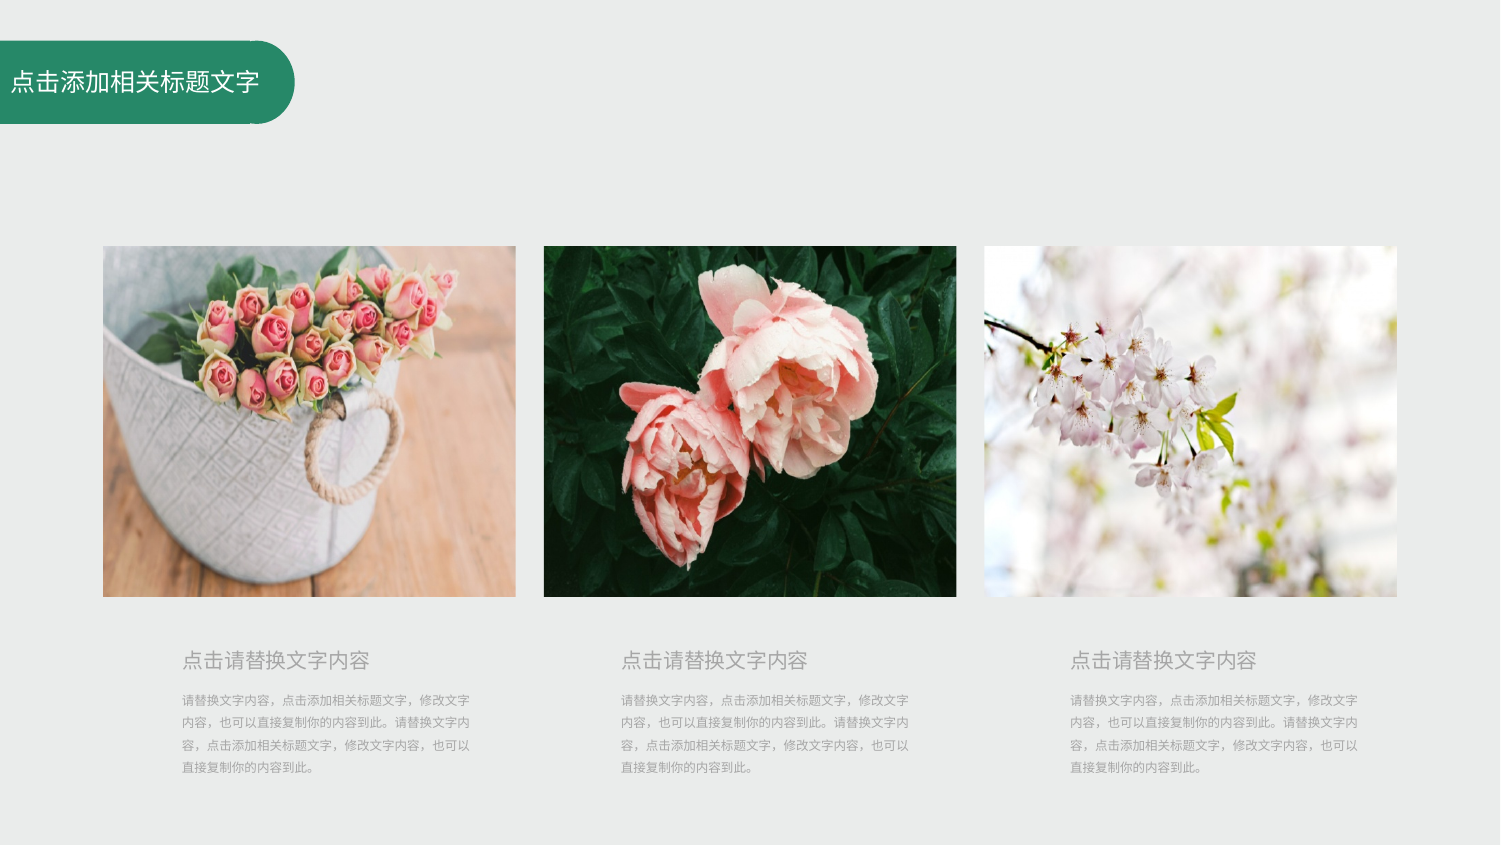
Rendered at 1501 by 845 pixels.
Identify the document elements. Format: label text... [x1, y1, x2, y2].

text_box [102, 246, 517, 598]
text_box 请替换文字内容，点击添加相关标题文字，修改文字内容，也可以直接复制你的内容到此。请替换文字内容，点击添加相关标题文字，修改文字内容，也可以直接复制你的内容到此。 [170, 679, 487, 781]
text_box 点击请替换文字内容 [171, 641, 382, 679]
text_box [983, 246, 1398, 598]
picture [0, 0, 1501, 845]
text_box [543, 246, 957, 598]
text_box 点击请替换文字内容 [1059, 641, 1270, 679]
text_box 请替换文字内容，点击添加相关标题文字，修改文字内容，也可以直接复制你的内容到此。请替换文字内容，点击添加相关标题文字，修改文字内容，也可以直接复制你的内容到此。 [1058, 679, 1375, 781]
text_box 请替换文字内容，点击添加相关标题文字，修改文字内容，也可以直接复制你的内容到此。请替换文字内容，点击添加相关标题文字，修改文字内容，也可以直接复制你的内容到此。 [609, 679, 926, 781]
text_box 点击请替换文字内容 [610, 641, 821, 679]
